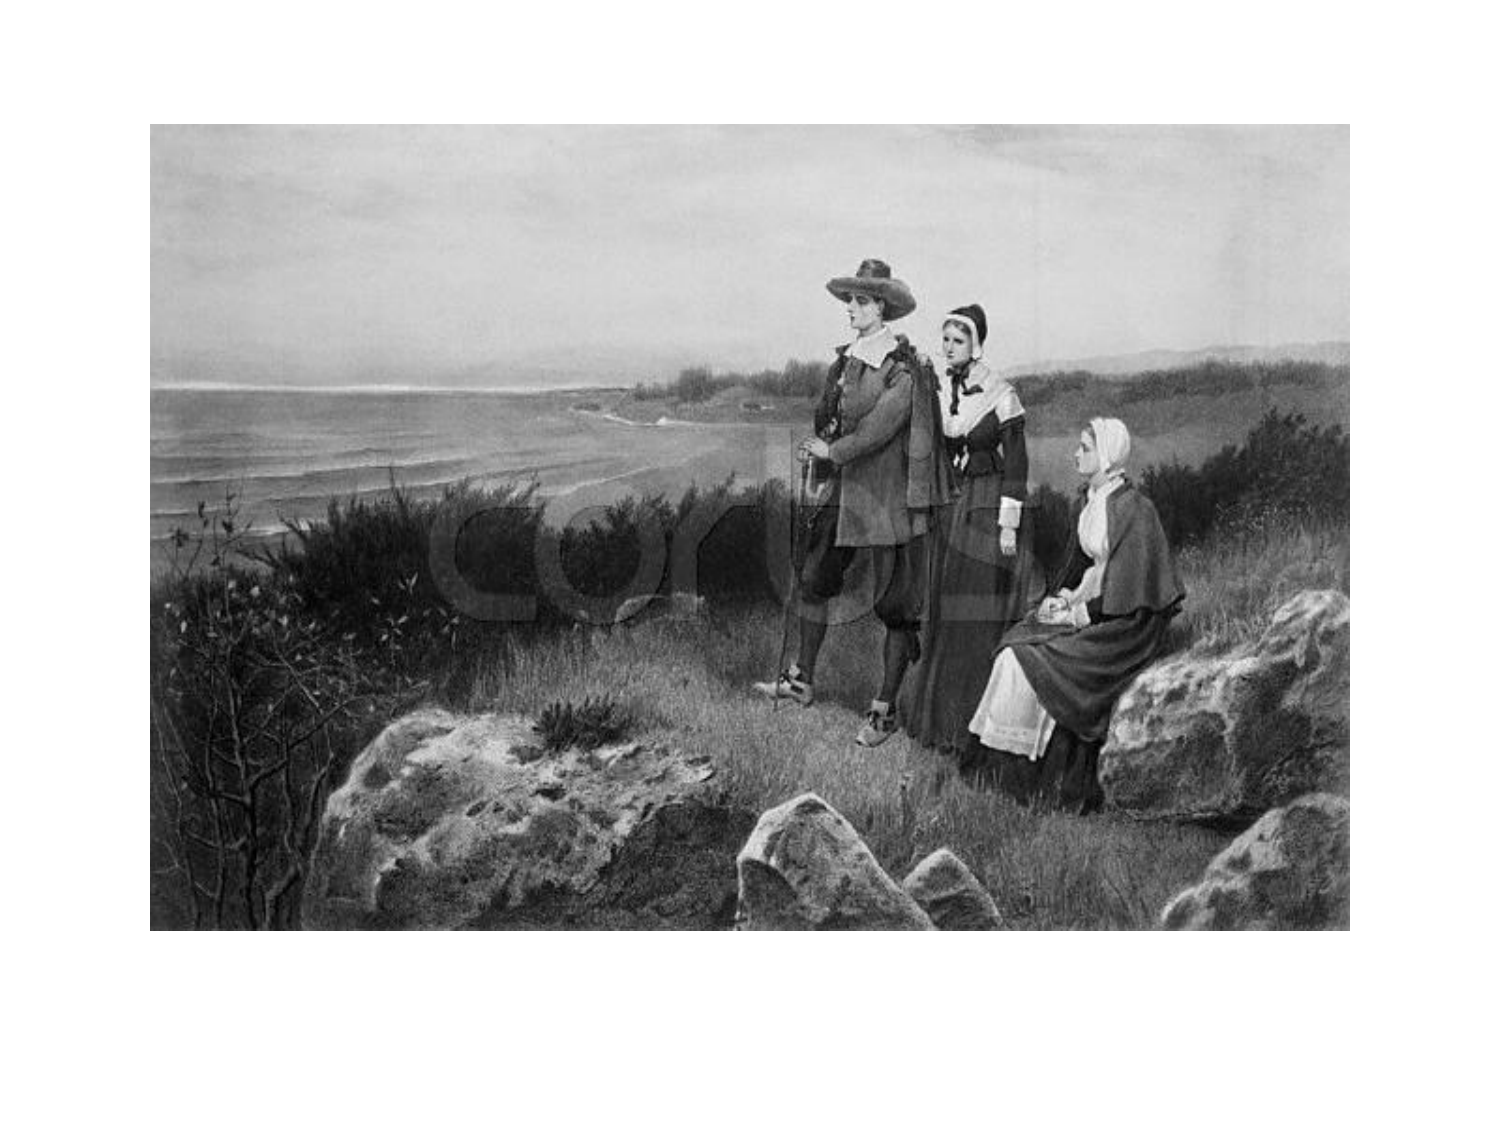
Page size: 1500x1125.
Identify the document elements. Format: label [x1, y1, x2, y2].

picture [149, 124, 1351, 932]
